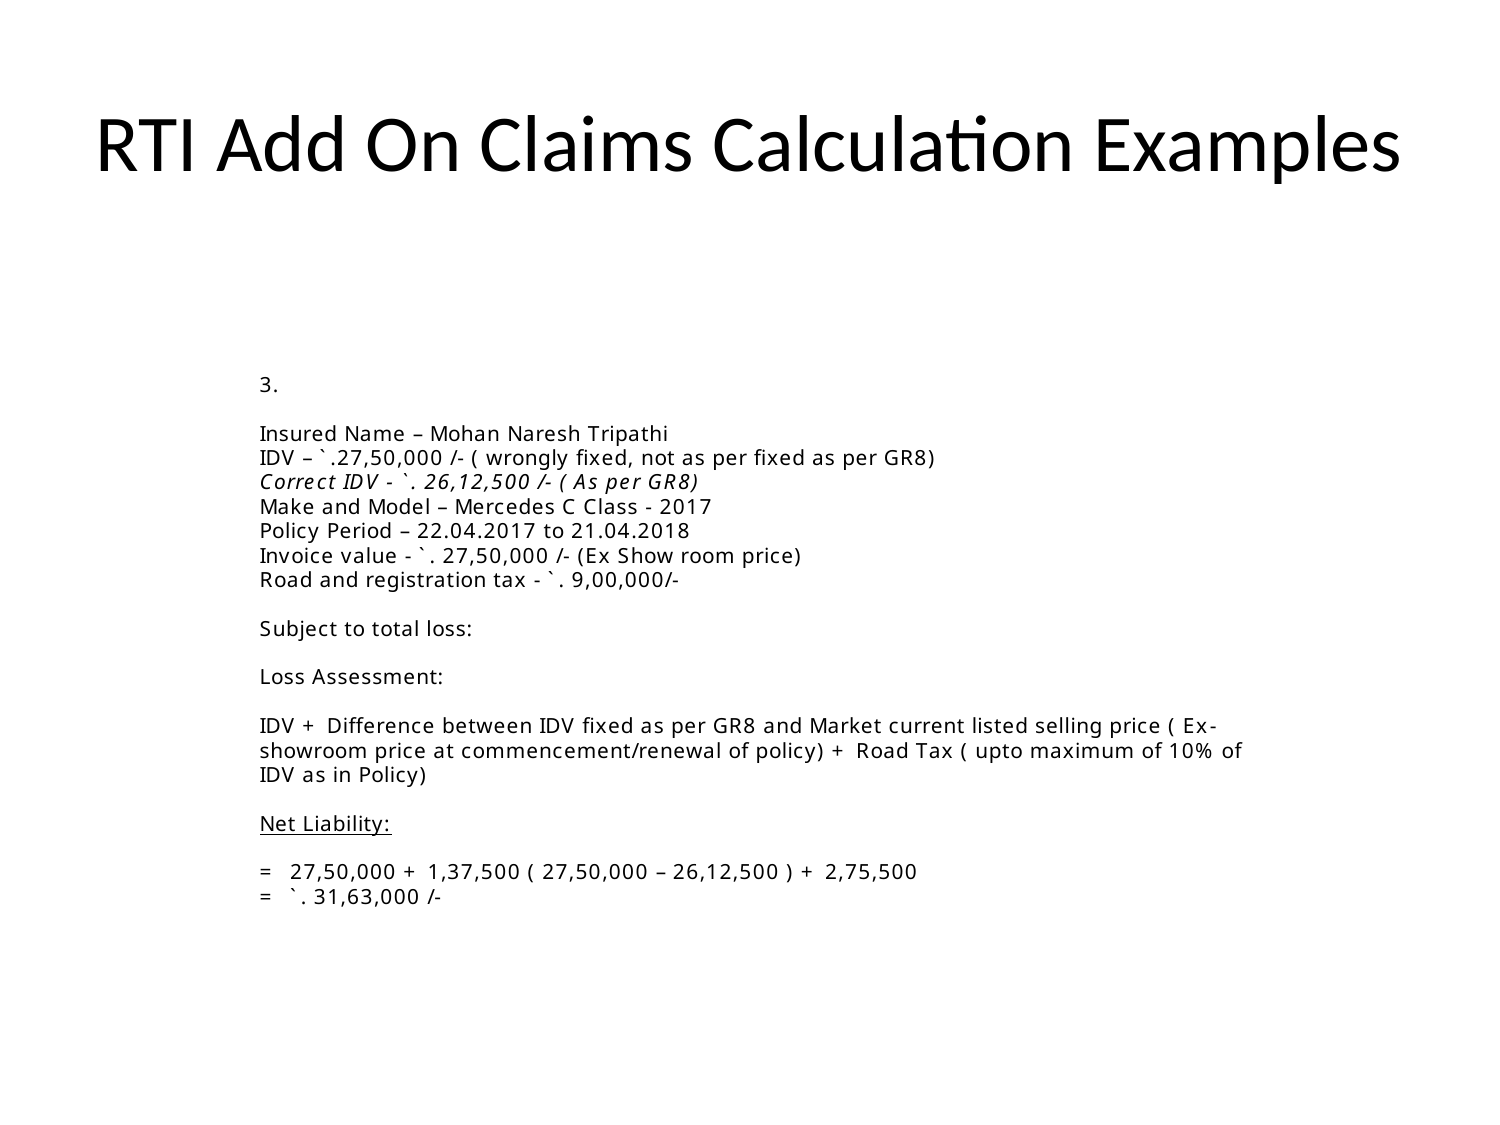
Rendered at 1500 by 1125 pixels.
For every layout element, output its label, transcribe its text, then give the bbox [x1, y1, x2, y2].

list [259, 373, 1248, 909]
title RTI Add On Claims Calculation Examples [75, 45, 1425, 233]
